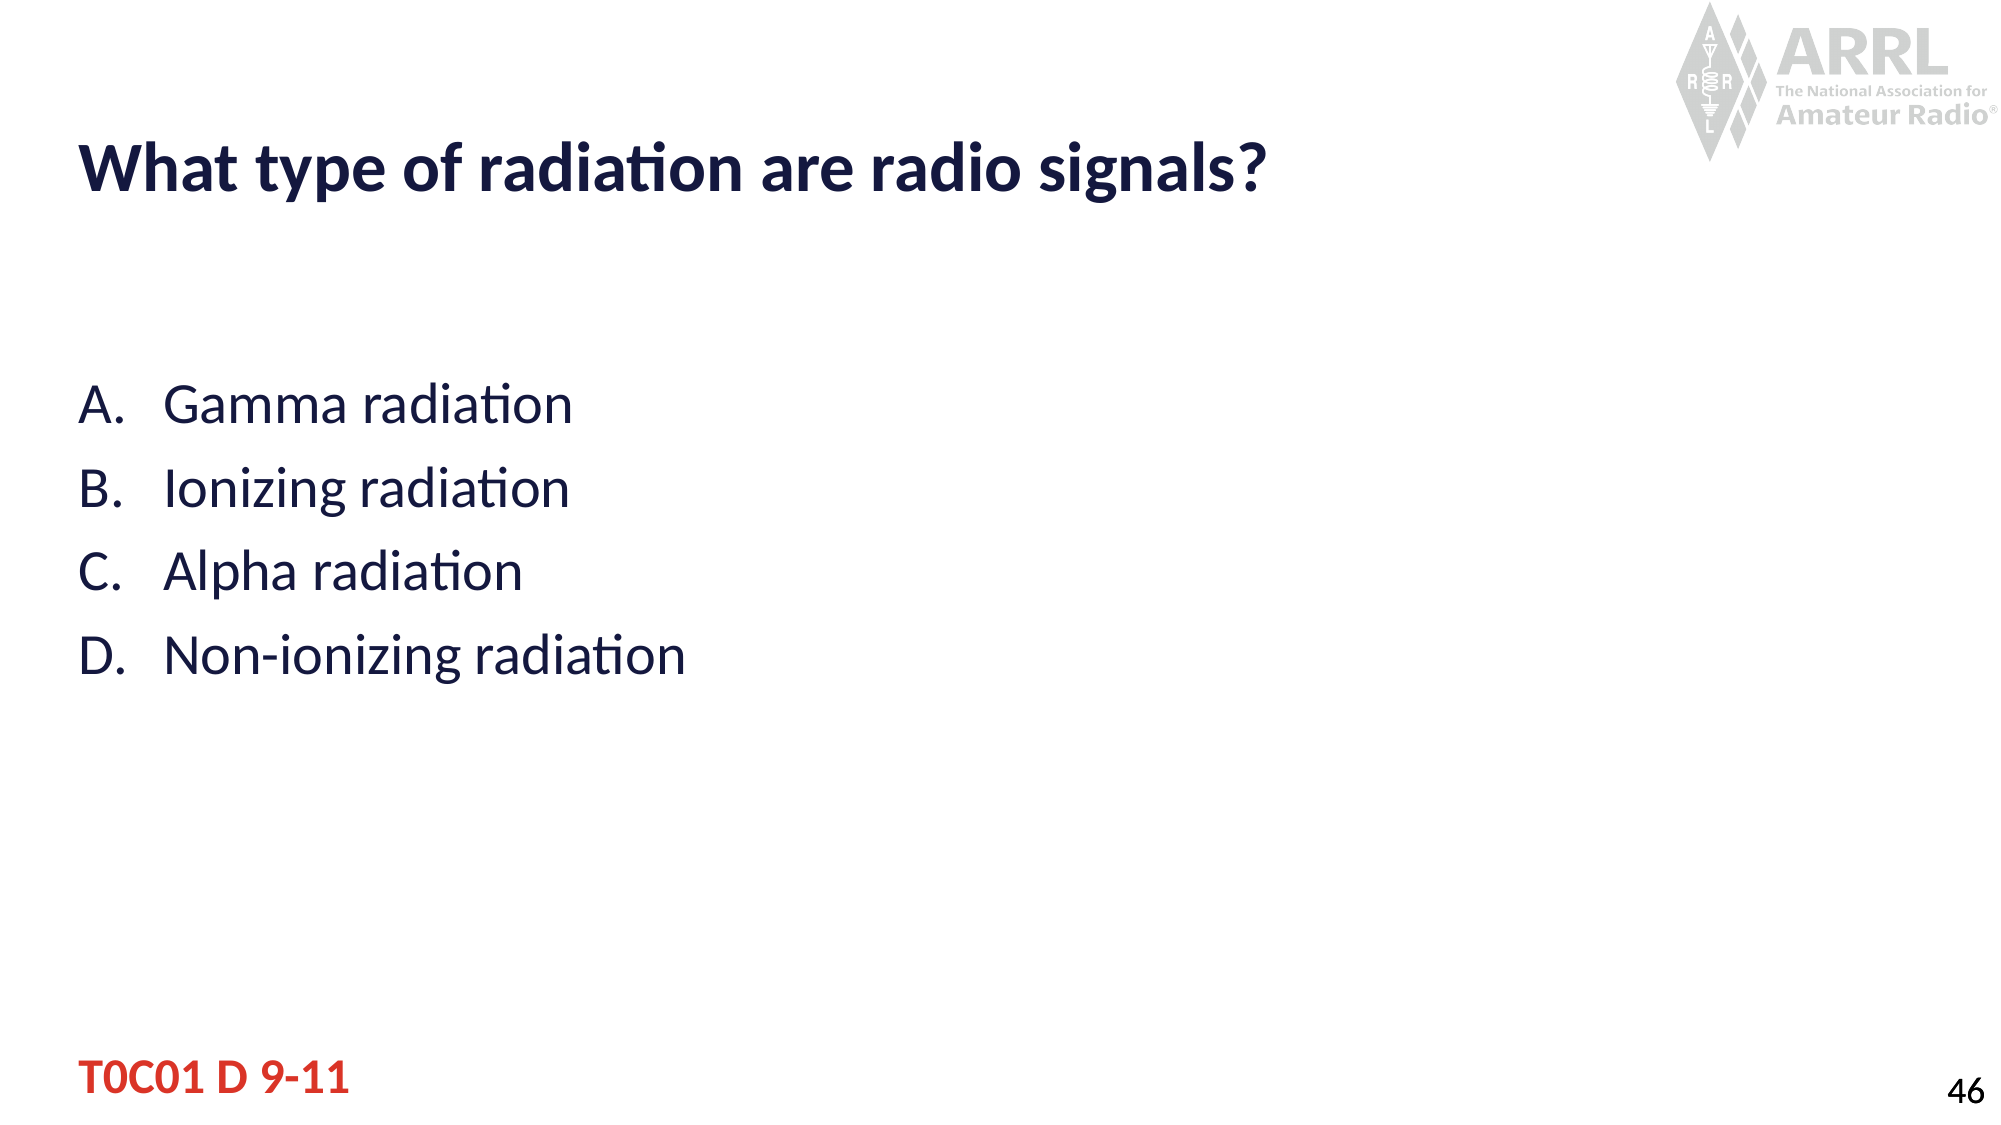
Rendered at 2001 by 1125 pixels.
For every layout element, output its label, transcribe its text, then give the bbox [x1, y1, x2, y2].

picture [1674, 0, 2000, 164]
list Gamma radiation Ionizing radiation Alpha radiation Non-ionizing radiation [63, 365, 1863, 989]
title What type of radiation are radio signals? [63, 59, 1863, 278]
text_box T0C01 D 9-11 [63, 1036, 921, 1112]
